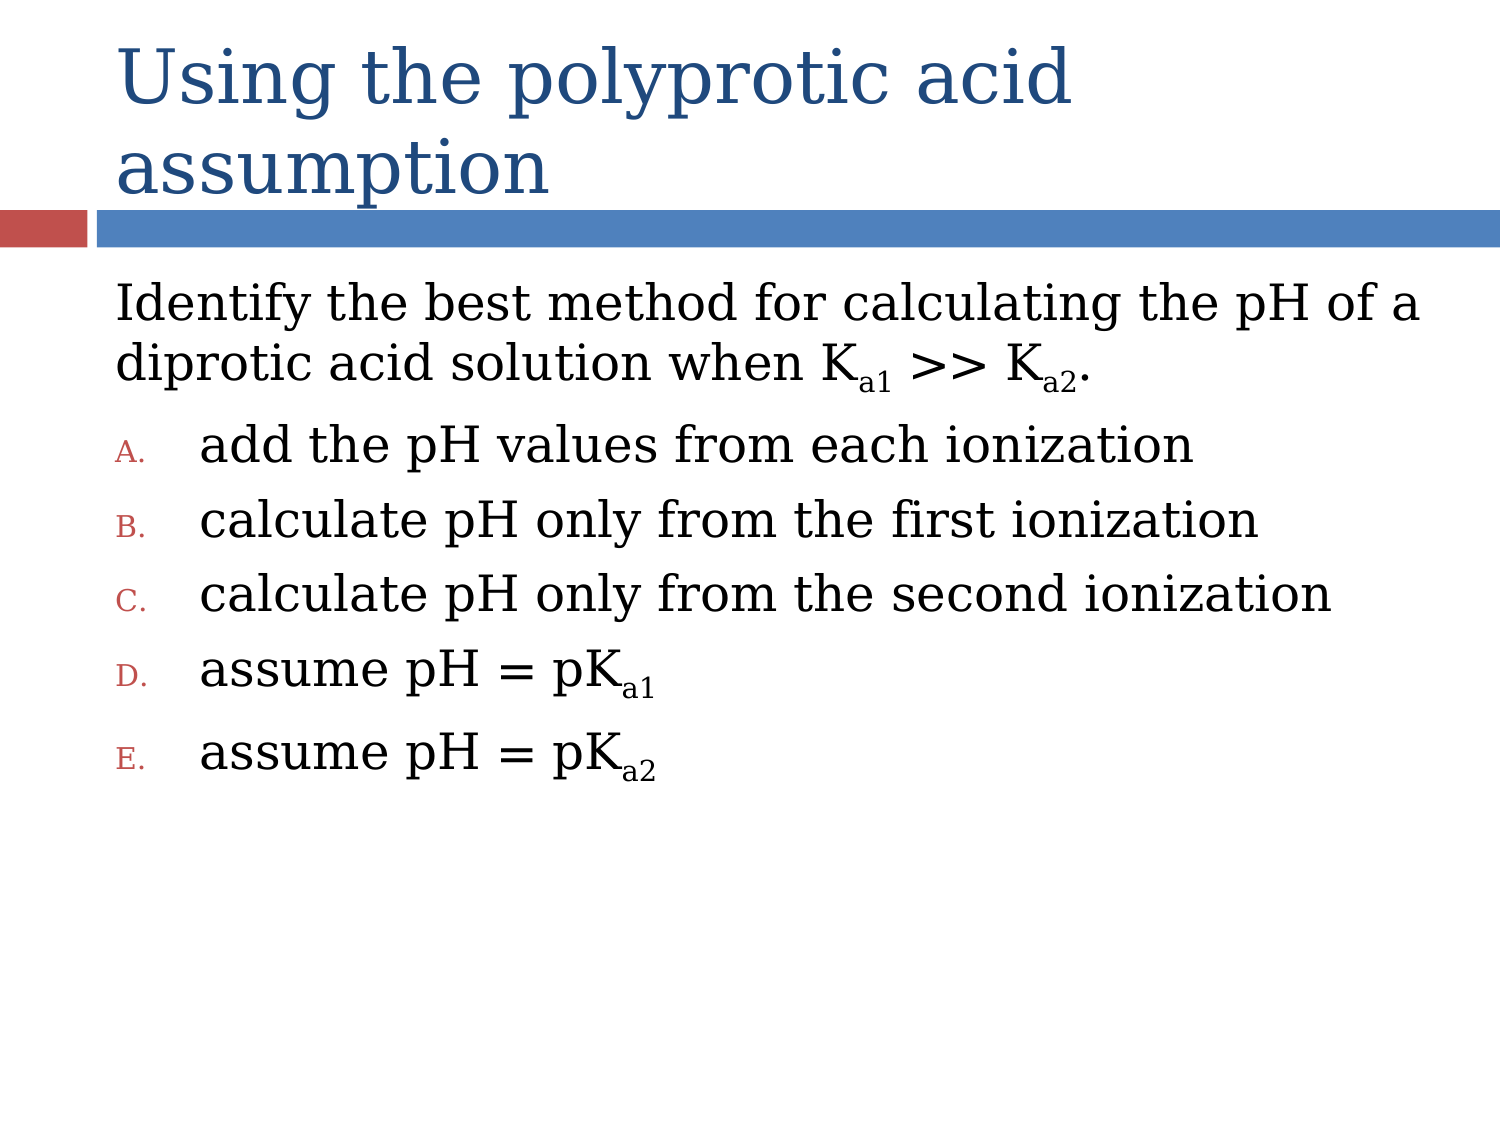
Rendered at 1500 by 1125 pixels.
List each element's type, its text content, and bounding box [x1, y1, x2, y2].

title Using the polyprotic acid assumption [100, 37, 1438, 200]
list Identify the best method for calculating the pH of a diprotic acid solution when Ka1 >> Ka2. add the pH values from each ionization calculate pH only from the first ionization calculate pH only from the second ionization assume pH = pKa1 assume pH = pKa2 [100, 262, 1438, 1000]
